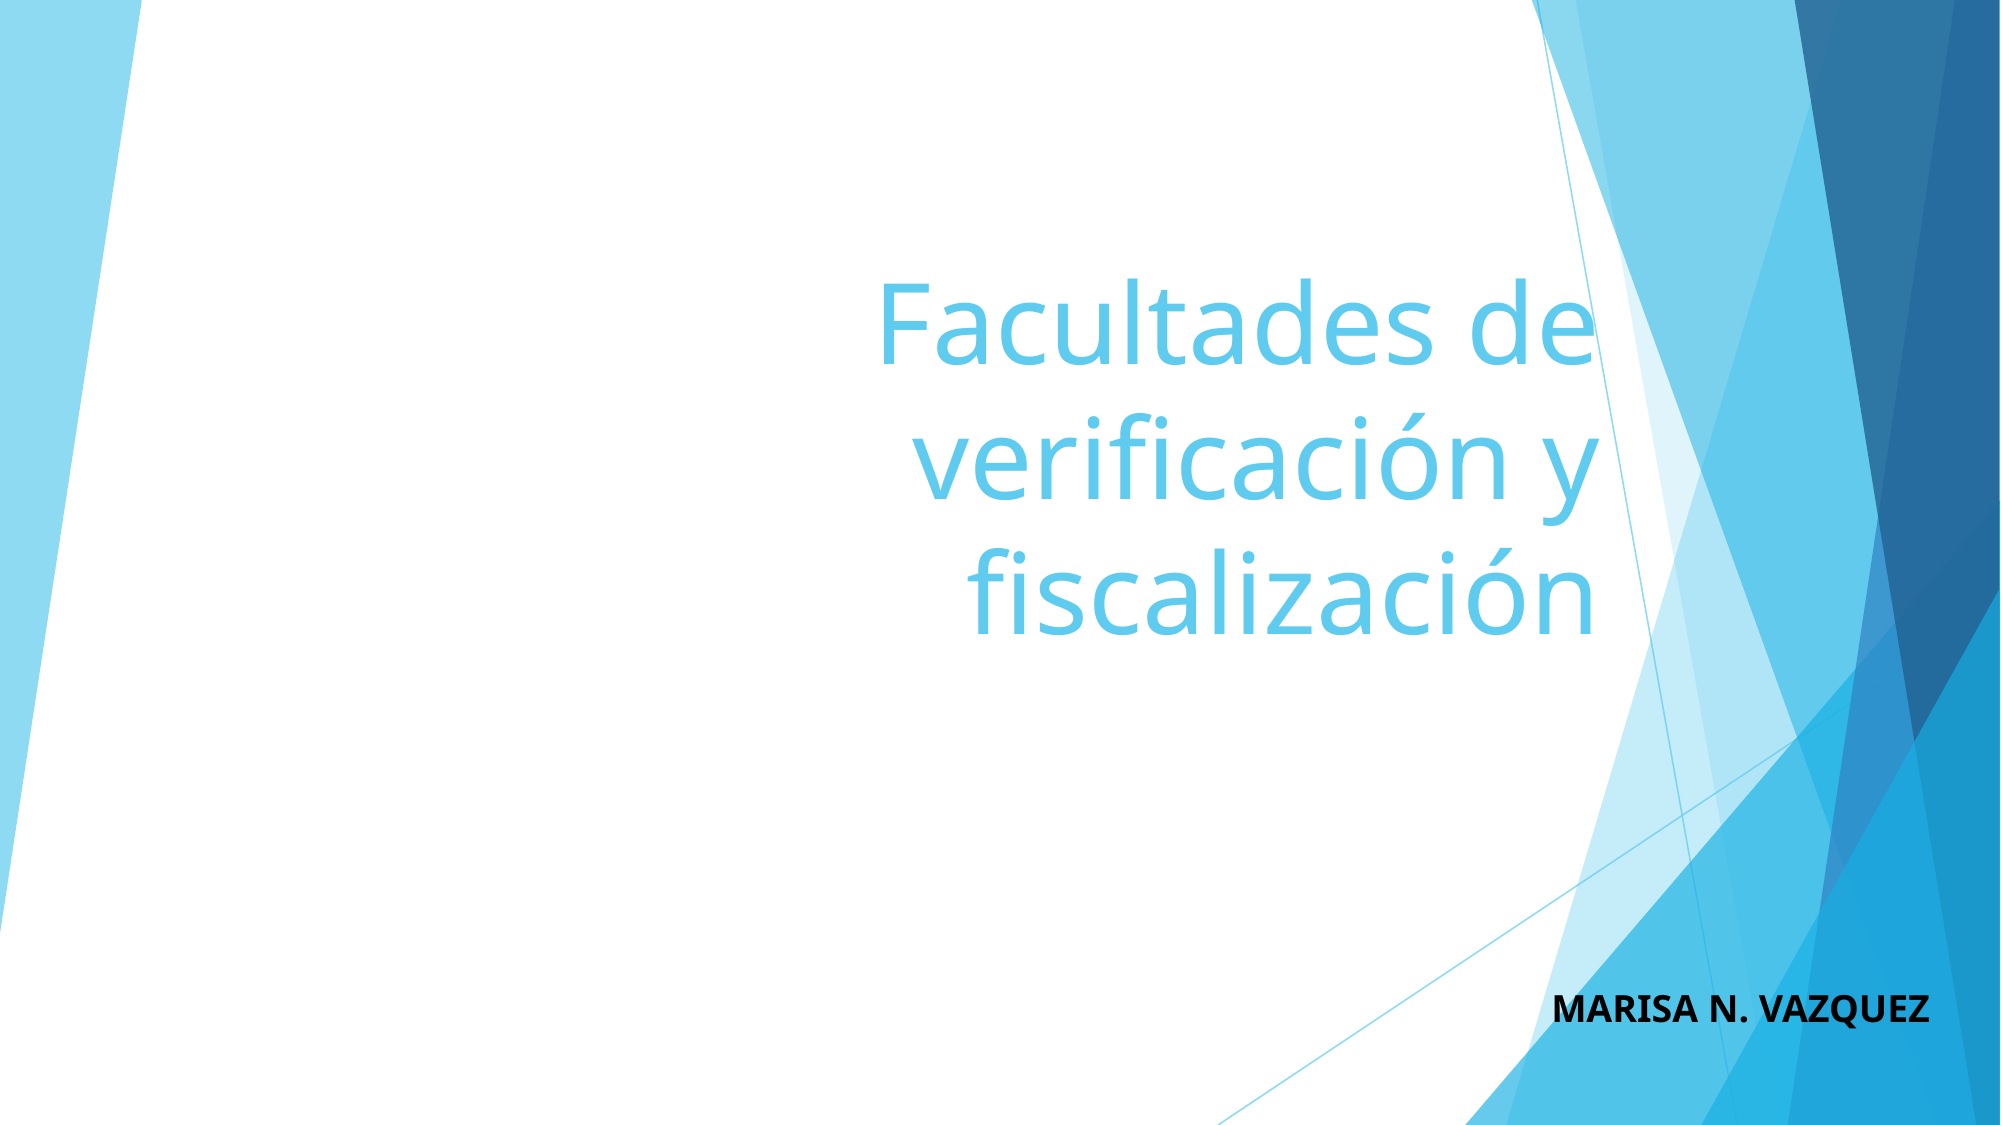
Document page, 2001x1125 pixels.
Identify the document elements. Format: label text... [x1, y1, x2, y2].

subtitle MARISA N. VAZQUEZ [671, 977, 1946, 1125]
title Facultades de verificación y fiscalización [247, 394, 1616, 665]
